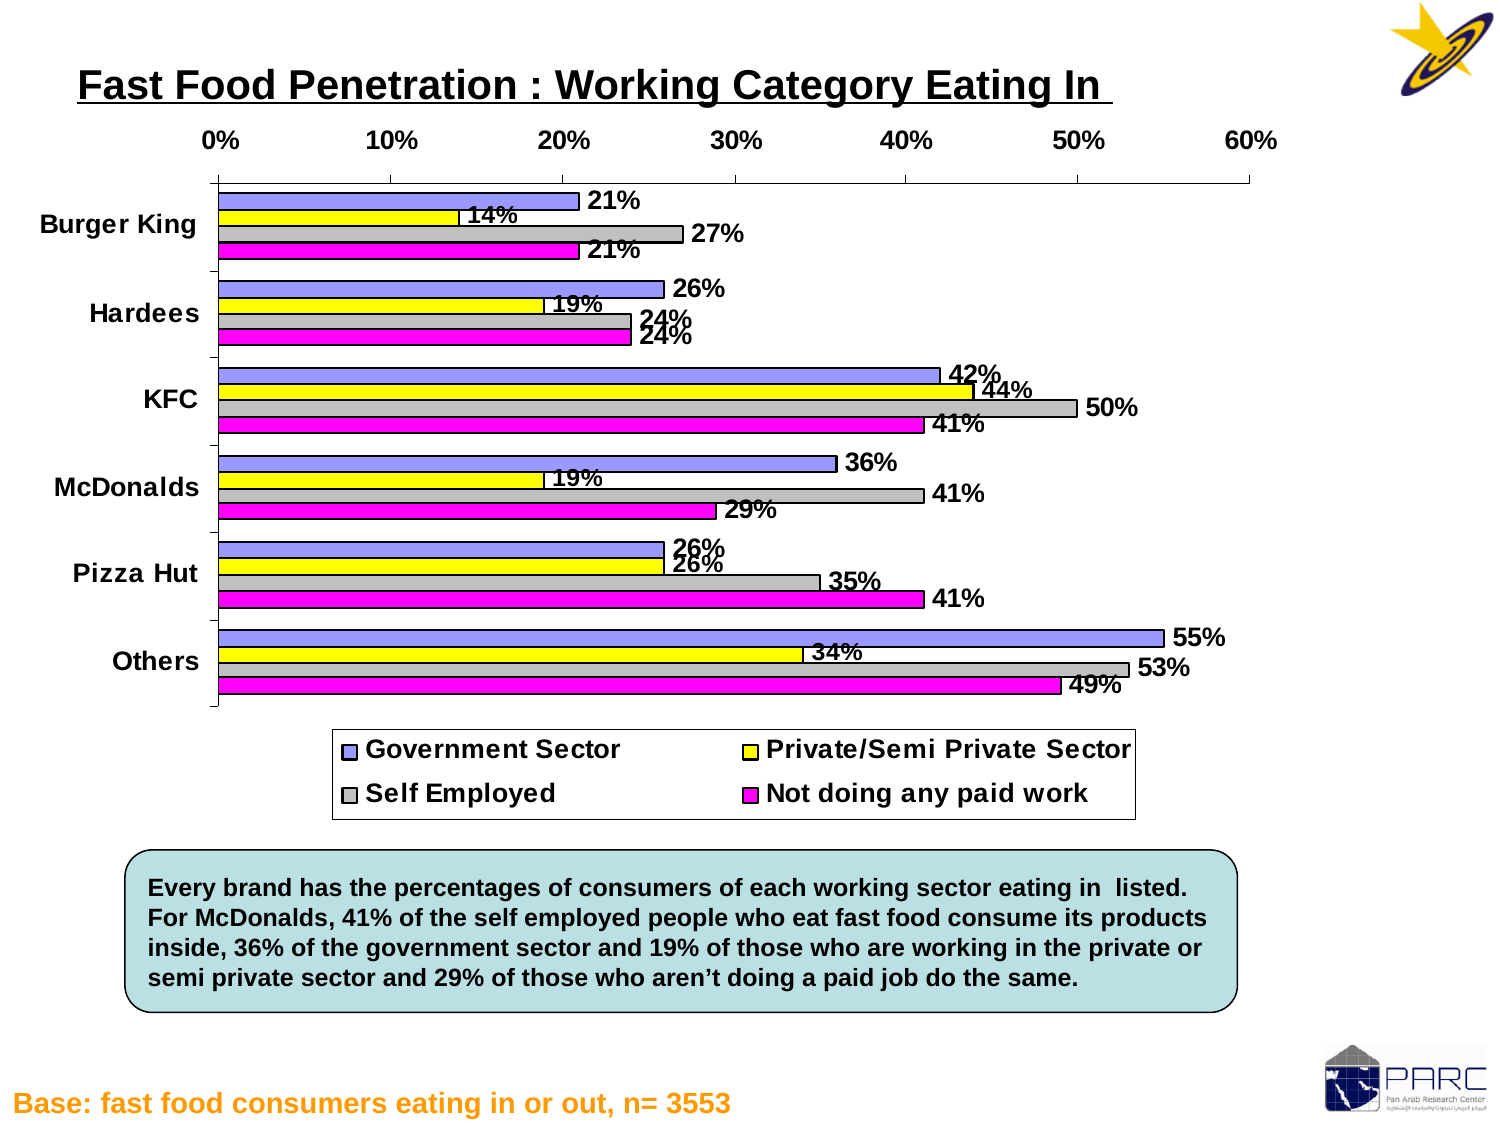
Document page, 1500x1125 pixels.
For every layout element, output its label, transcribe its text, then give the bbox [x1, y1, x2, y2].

text_box Base: fast food consumers eating in or out, n= 3553 [0, 1077, 802, 1125]
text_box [24, 108, 1290, 838]
text_box Fast Food Penetration : Working Category Eating In [62, 50, 1375, 115]
picture [1385, 0, 1498, 100]
text_box Every brand has the percentages of consumers of each working sector eating in listed. For McDonalds, 41% of the self employed people who eat fast food consume its products inside, 36% of the government sector and 19% of those who are working in the private or semi private sector and 29% of those who aren’t doing a paid job do the same. [124, 849, 1238, 1013]
picture [1320, 1045, 1494, 1118]
